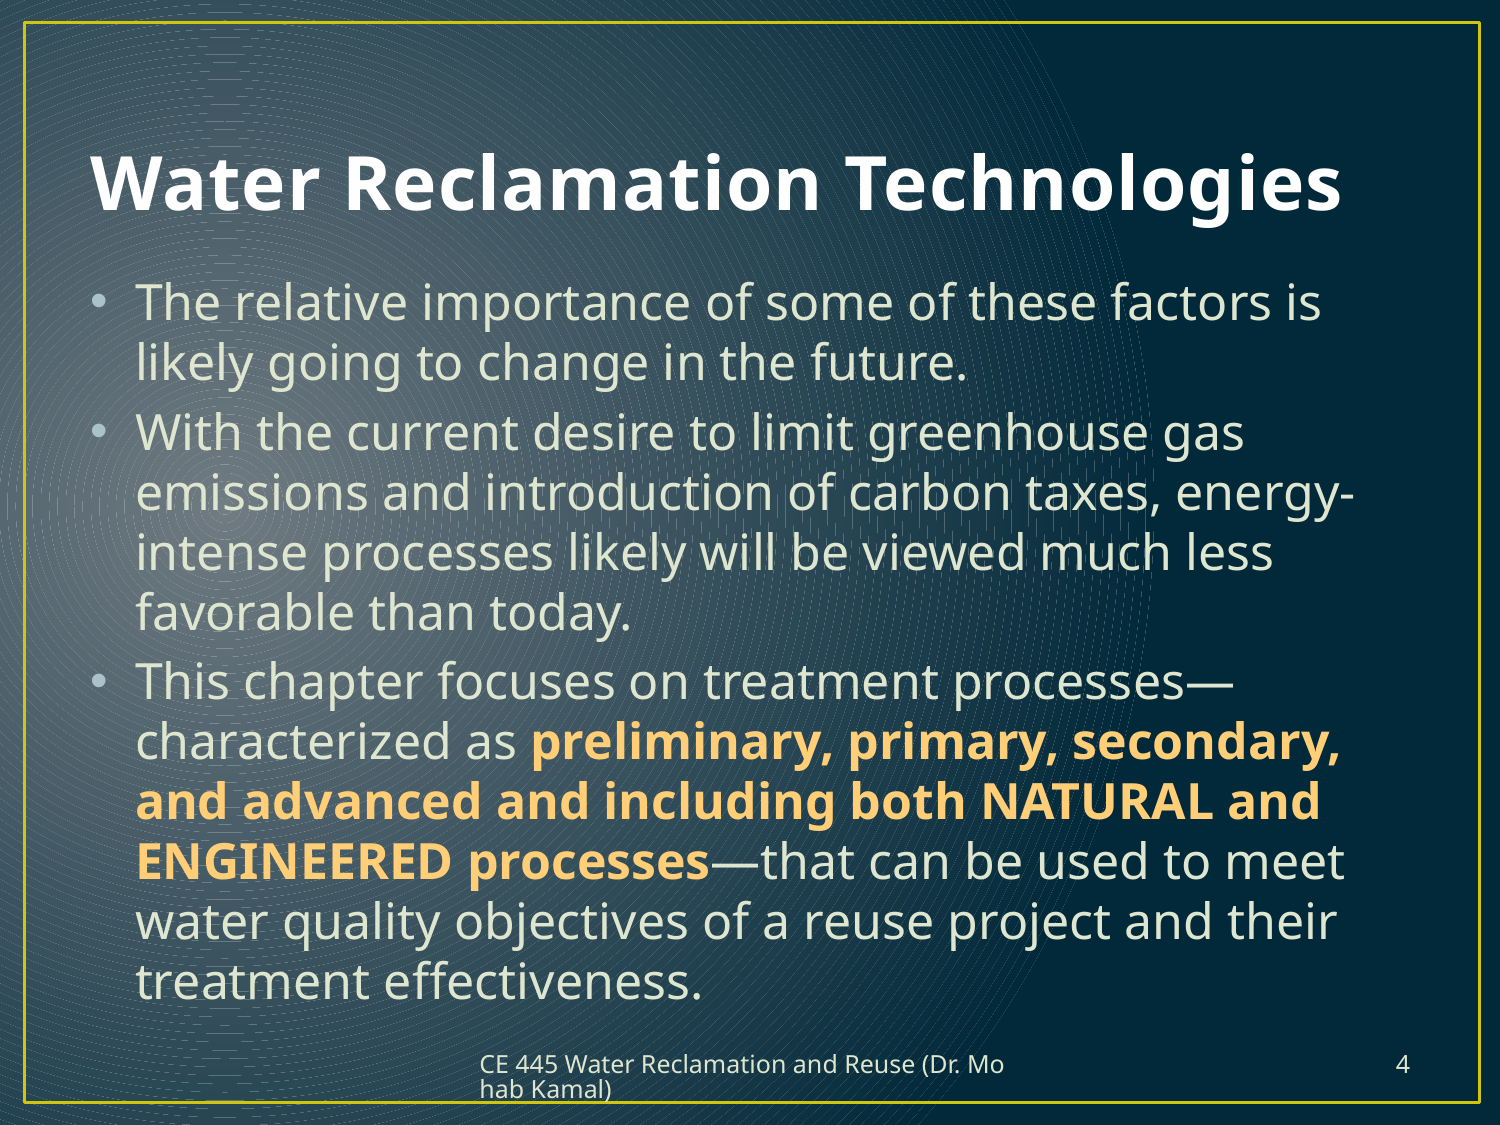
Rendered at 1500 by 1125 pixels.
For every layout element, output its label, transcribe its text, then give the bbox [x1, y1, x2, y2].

list The relative importance of some of these factors is likely going to change in the future. With the current desire to limit greenhouse gas emissions and introduction of carbon taxes, energy-intense processes likely will be viewed much less favorable than today. This chapter focuses on treatment processes—characterized as preliminary, primary, secondary, and advanced and including both NATURAL and ENGINEERED processes—that can be used to meet water quality objectives of a reuse project and their treatment effectiveness. [75, 262, 1425, 1005]
title Water Reclamation Technologies [75, 45, 1425, 233]
footer CE 445 Water Reclamation and Reuse (Dr. Mohab Kamal) [464, 1035, 1036, 1096]
slide_number 4 [1074, 1035, 1425, 1096]
